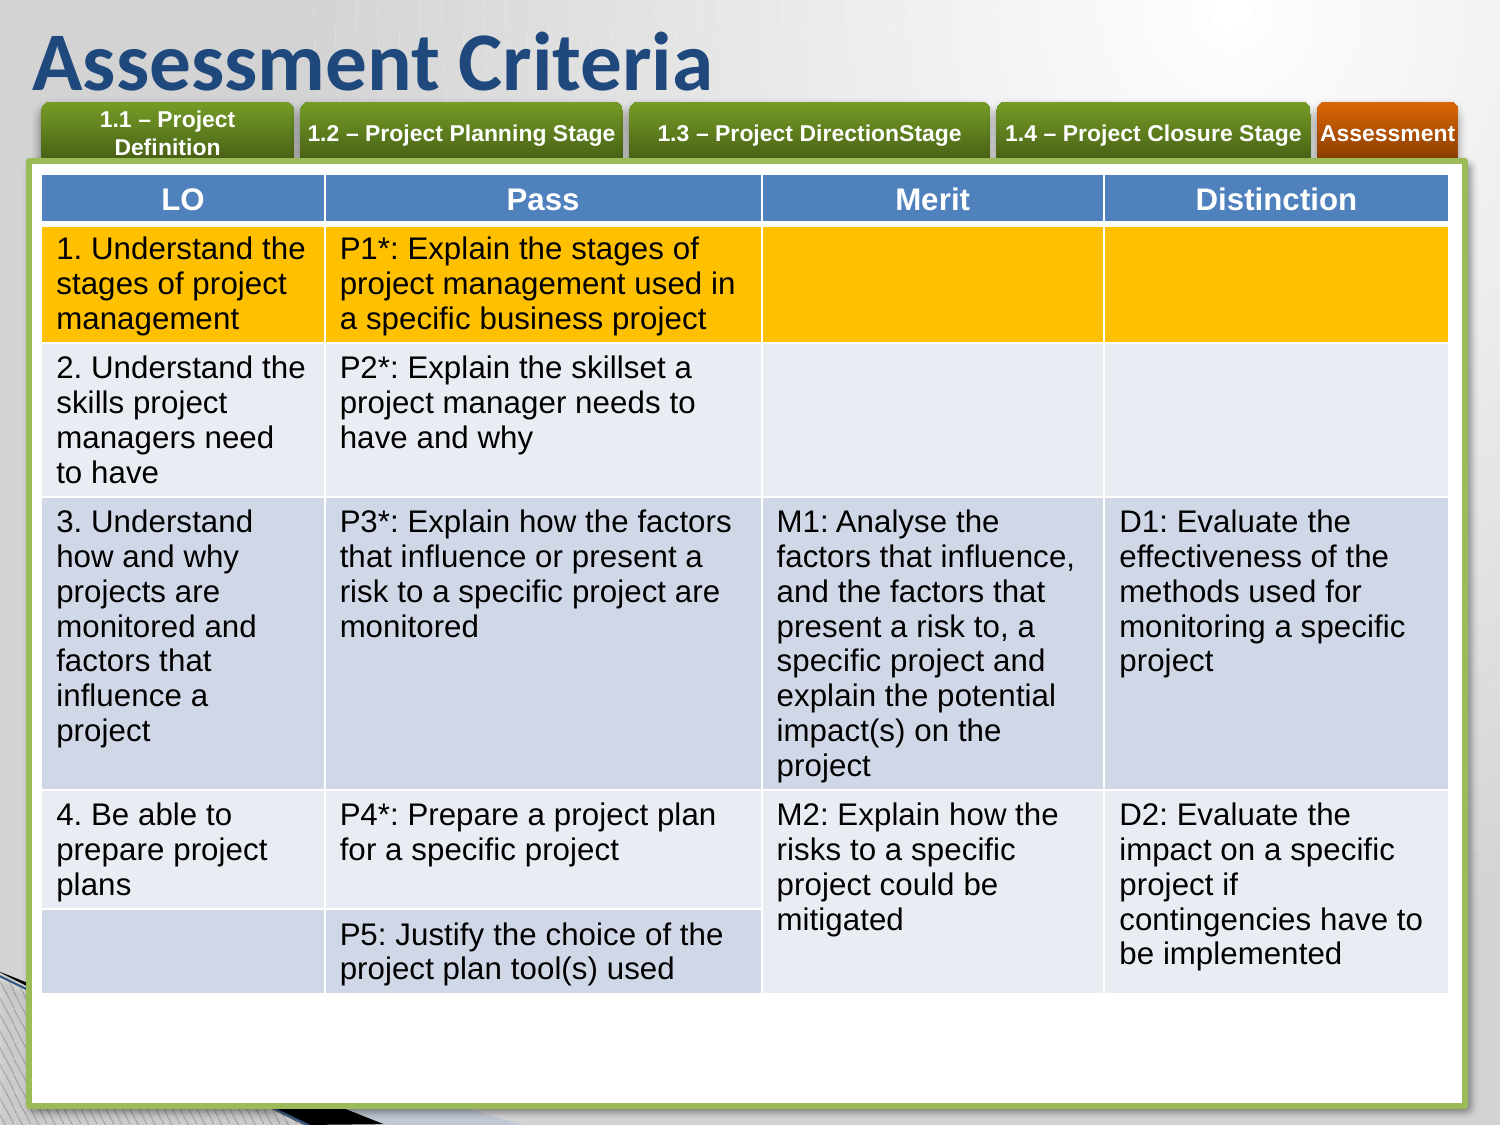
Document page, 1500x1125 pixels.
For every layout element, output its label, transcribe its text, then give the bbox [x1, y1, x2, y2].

table_cell P3*: Explain how the factors that influence or present a risk to a specific project are monitored [326, 498, 761, 789]
table_cell M1: Analyse the factors that influence, and the factors that present a risk to, a specific project and explain the potential impact(s) on the project [763, 498, 1103, 789]
table_cell 4. Be able to prepare project plans [42, 791, 324, 908]
table_cell P4*: Prepare a project plan for a specific project [326, 791, 761, 908]
table_cell D2: Evaluate the impact on a specific project if contingencies have to be implemented [1105, 791, 1448, 993]
table_cell P2*: Explain the skillset a project manager needs to have and why [326, 344, 761, 496]
table_header LO [42, 175, 324, 221]
table_cell [1105, 227, 1448, 342]
table_cell 1. Understand the stages of project management [42, 227, 324, 342]
table_header Pass [326, 175, 761, 221]
table_cell 3. Understand how and why projects are monitored and factors that influence a project [42, 498, 324, 789]
table_cell [763, 227, 1103, 342]
table_cell P5: Justify the choice of the project plan tool(s) used [326, 910, 761, 993]
table_header Distinction [1105, 175, 1448, 221]
table_cell 2. Understand the skills project managers need to have [42, 344, 324, 496]
title Assessment Criteria [17, 0, 1282, 114]
table_cell [1105, 344, 1448, 496]
table_cell M2: Explain how the risks to a specific project could be mitigated [763, 791, 1103, 993]
table_cell [763, 344, 1103, 496]
table_cell P1*: Explain the stages of project management used in a specific business project [326, 227, 761, 342]
table_cell [42, 910, 324, 993]
table_cell D1: Evaluate the effectiveness of the methods used for monitoring a specific project [1105, 498, 1448, 789]
picture [281, 1114, 303, 1125]
table_header Merit [763, 175, 1103, 221]
